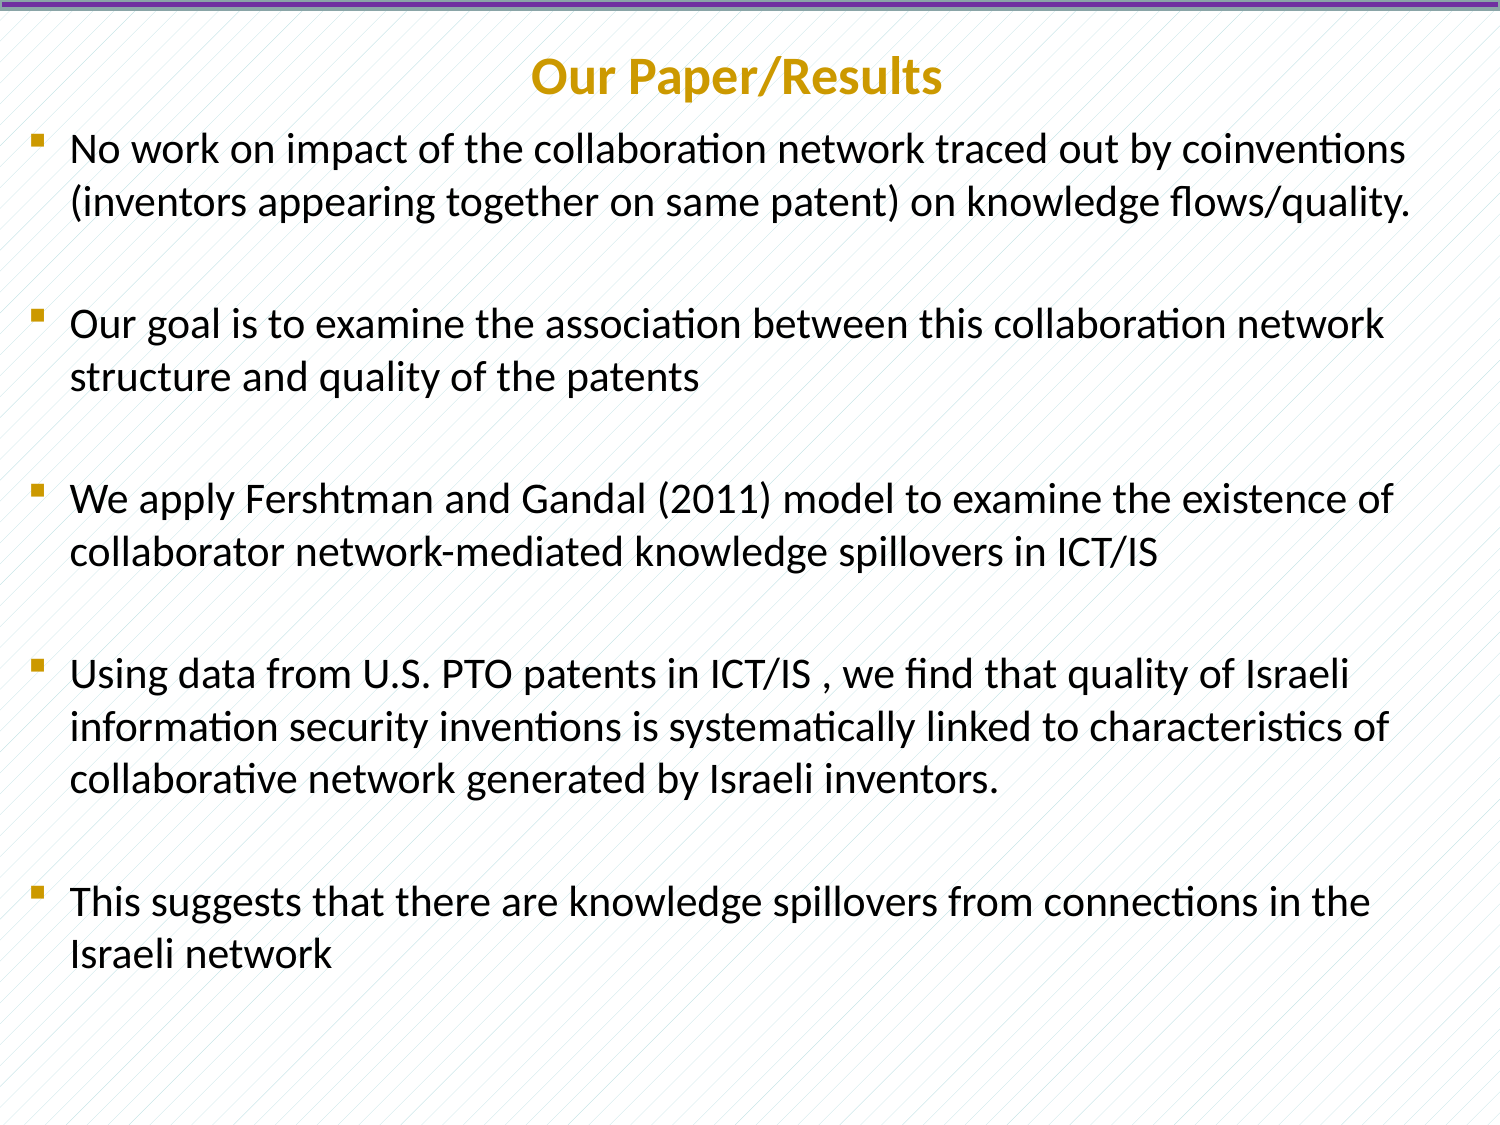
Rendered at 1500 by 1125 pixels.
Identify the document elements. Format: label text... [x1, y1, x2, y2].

title Our Paper/Results [62, 24, 1413, 112]
list No work on impact of the collaboration network traced out by coinventions (inventors appearing together on same patent) on knowledge flows/quality. Our goal is to examine the association between this collaboration network structure and quality of the patents We apply Fershtman and Gandal (2011) model to examine the existence of collaborator network-mediated knowledge spillovers in ICT/IS Using data from U.S. PTO patents in ICT/IS , we find that quality of Israeli information security inventions is systematically linked to characteristics of collaborative network generated by Israeli inventors. This suggests that there are knowledge spillovers from connections in the Israeli network [12, 112, 1500, 900]
